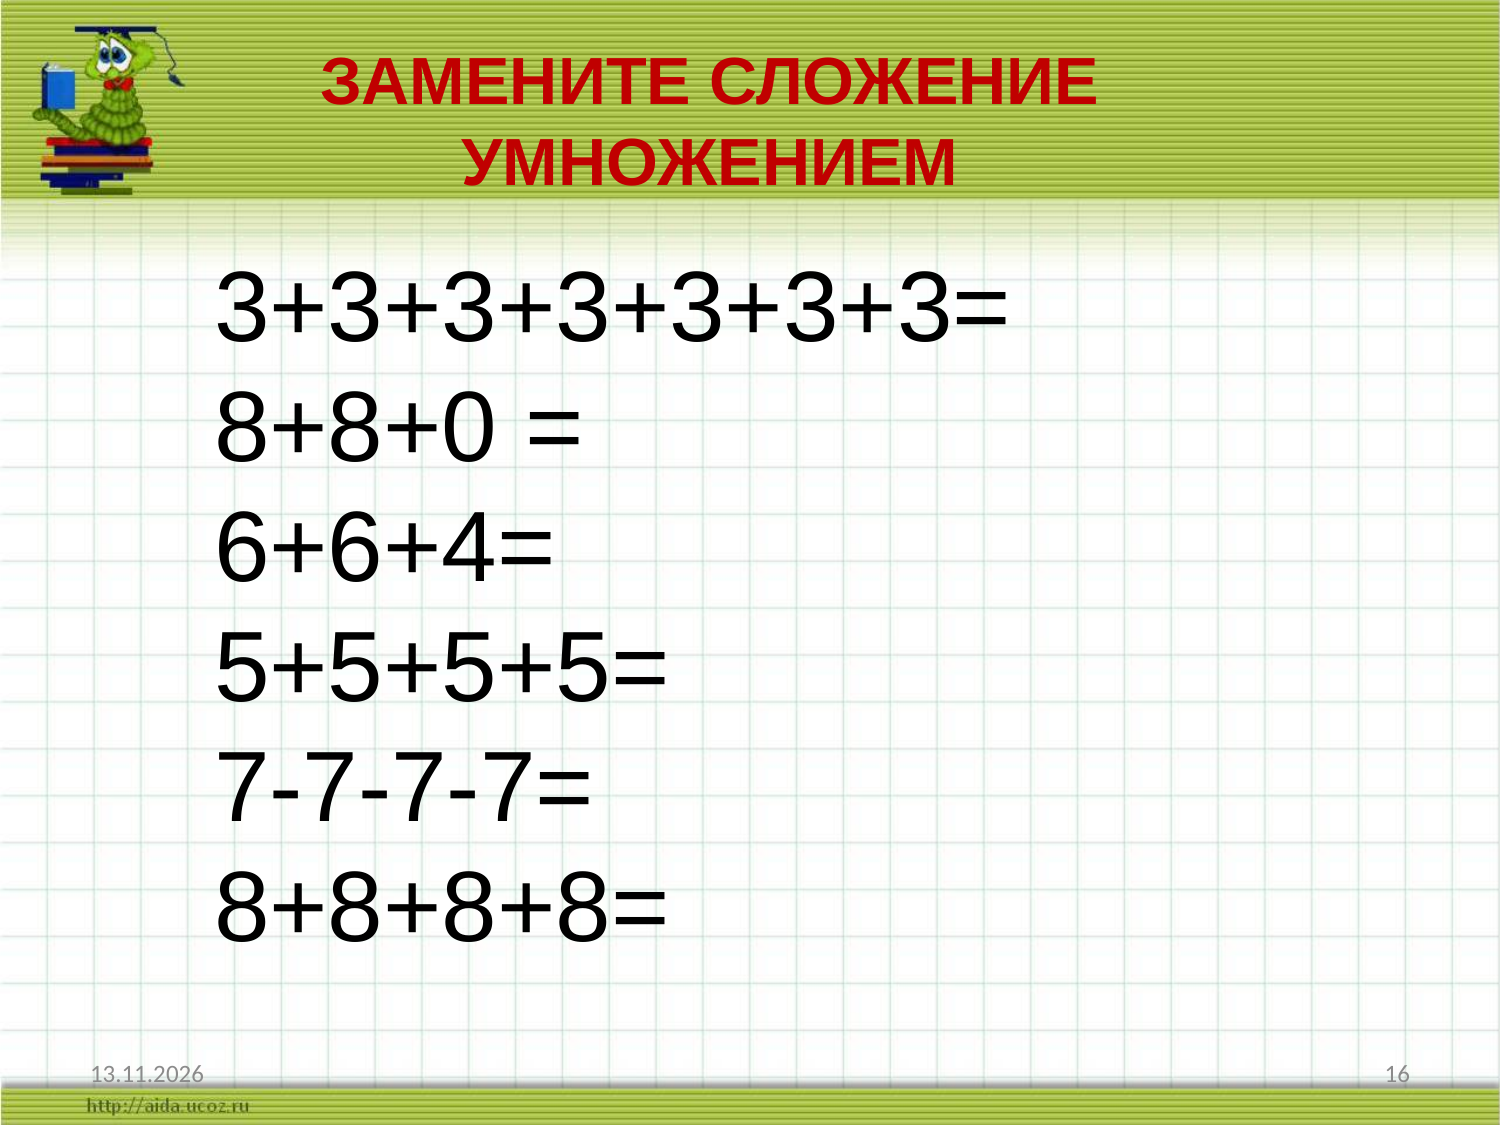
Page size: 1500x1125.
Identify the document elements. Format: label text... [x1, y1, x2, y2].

text_box 3+3+3+3+3+3+3= 8+8+0 = 6+6+4= 5+5+5+5= 7-7-7-7= 8+8+8+8= [199, 234, 1500, 1029]
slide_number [75, 1042, 425, 1103]
picture [0, 0, 1500, 1125]
slide_number 16 [1074, 1042, 1425, 1103]
text_box Замените сложение умножением [304, 30, 1134, 206]
